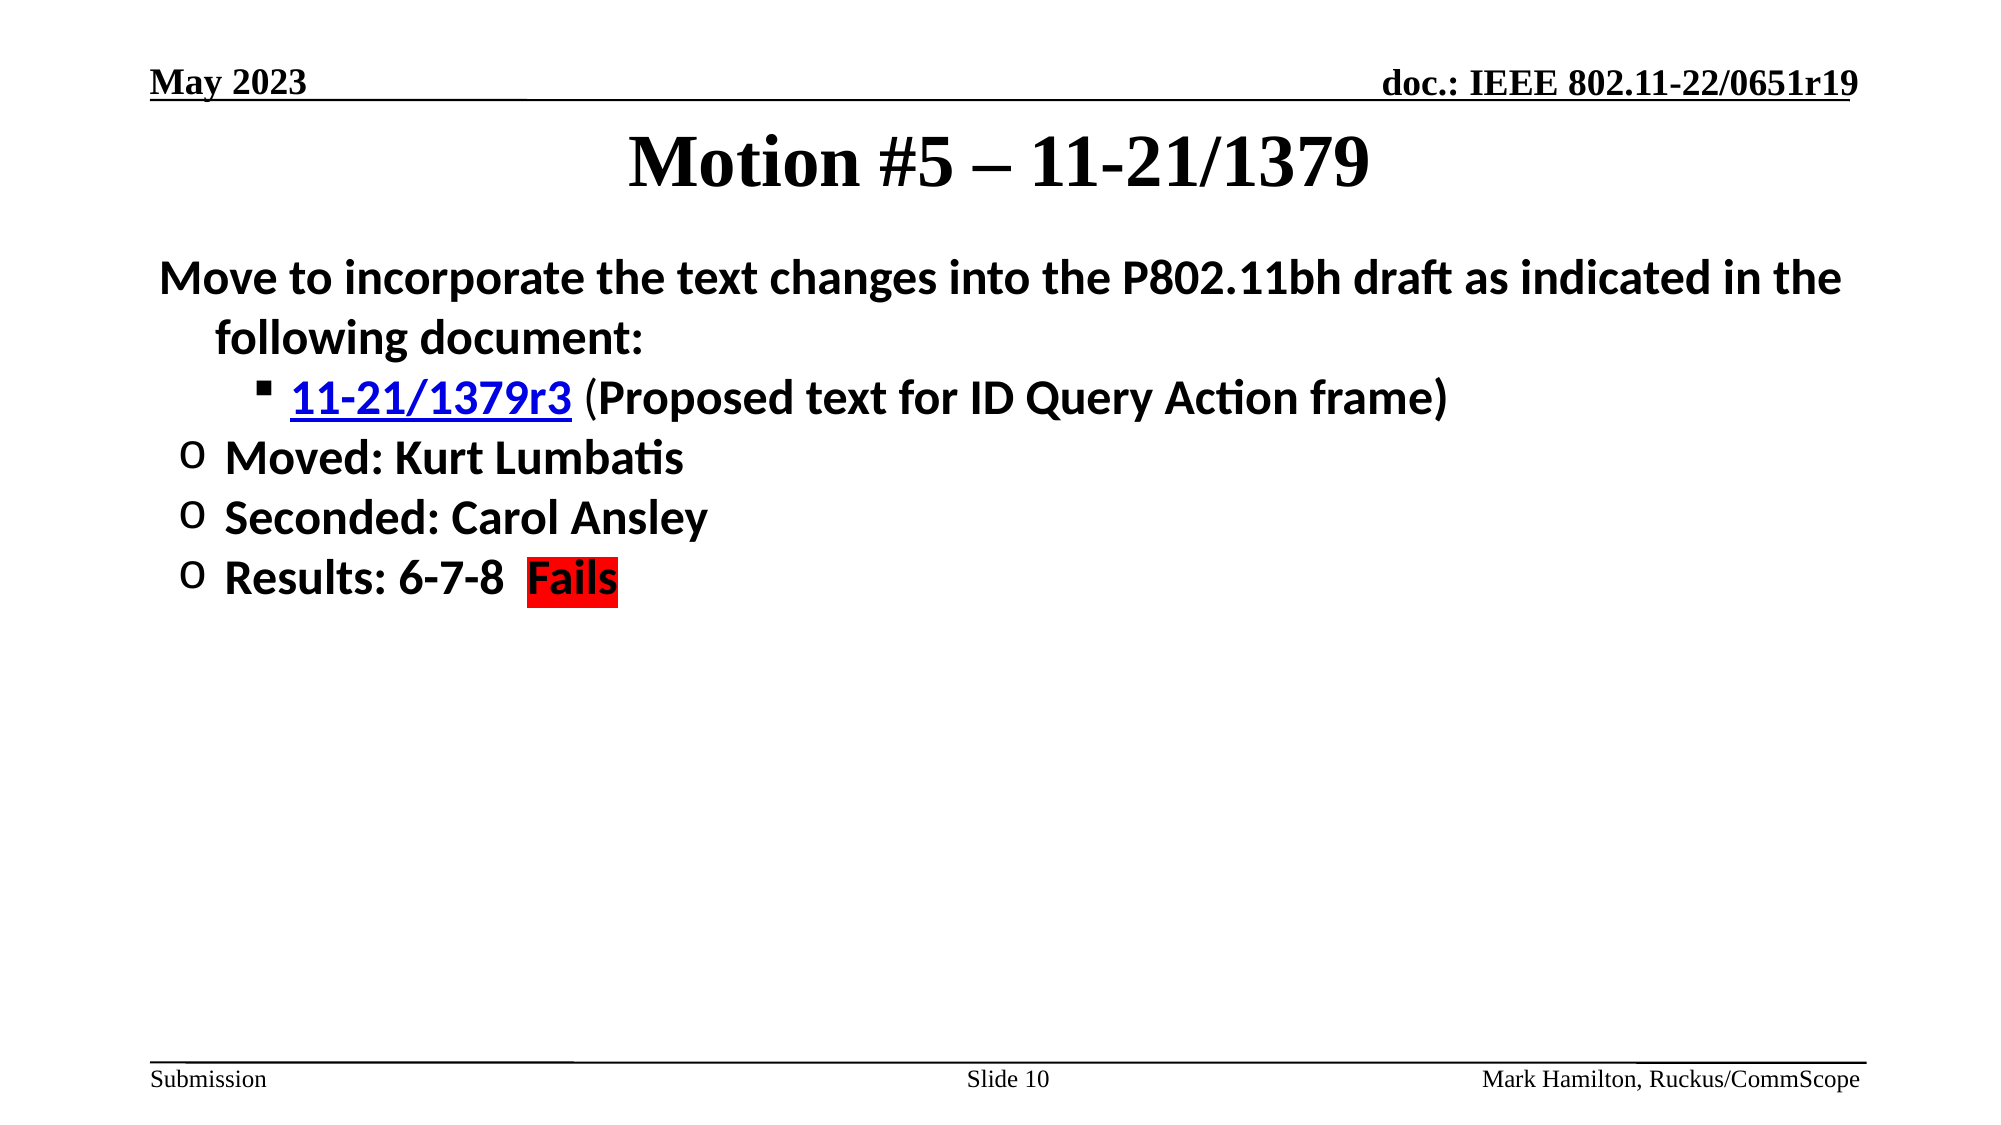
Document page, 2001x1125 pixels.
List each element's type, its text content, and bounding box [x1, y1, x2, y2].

slide_number Slide 10 [950, 1061, 1067, 1123]
list Move to incorporate the text changes into the P802.11bh draft as indicated in the following document: 11-21/1379r3 (Proposed text for ID Query Action frame) Moved: Kurt Lumbatis Seconded: Carol Ansley Results: 6-7-8 Fails [87, 237, 1926, 1063]
title Motion #5 – 11-21/1379 [149, 112, 1850, 201]
